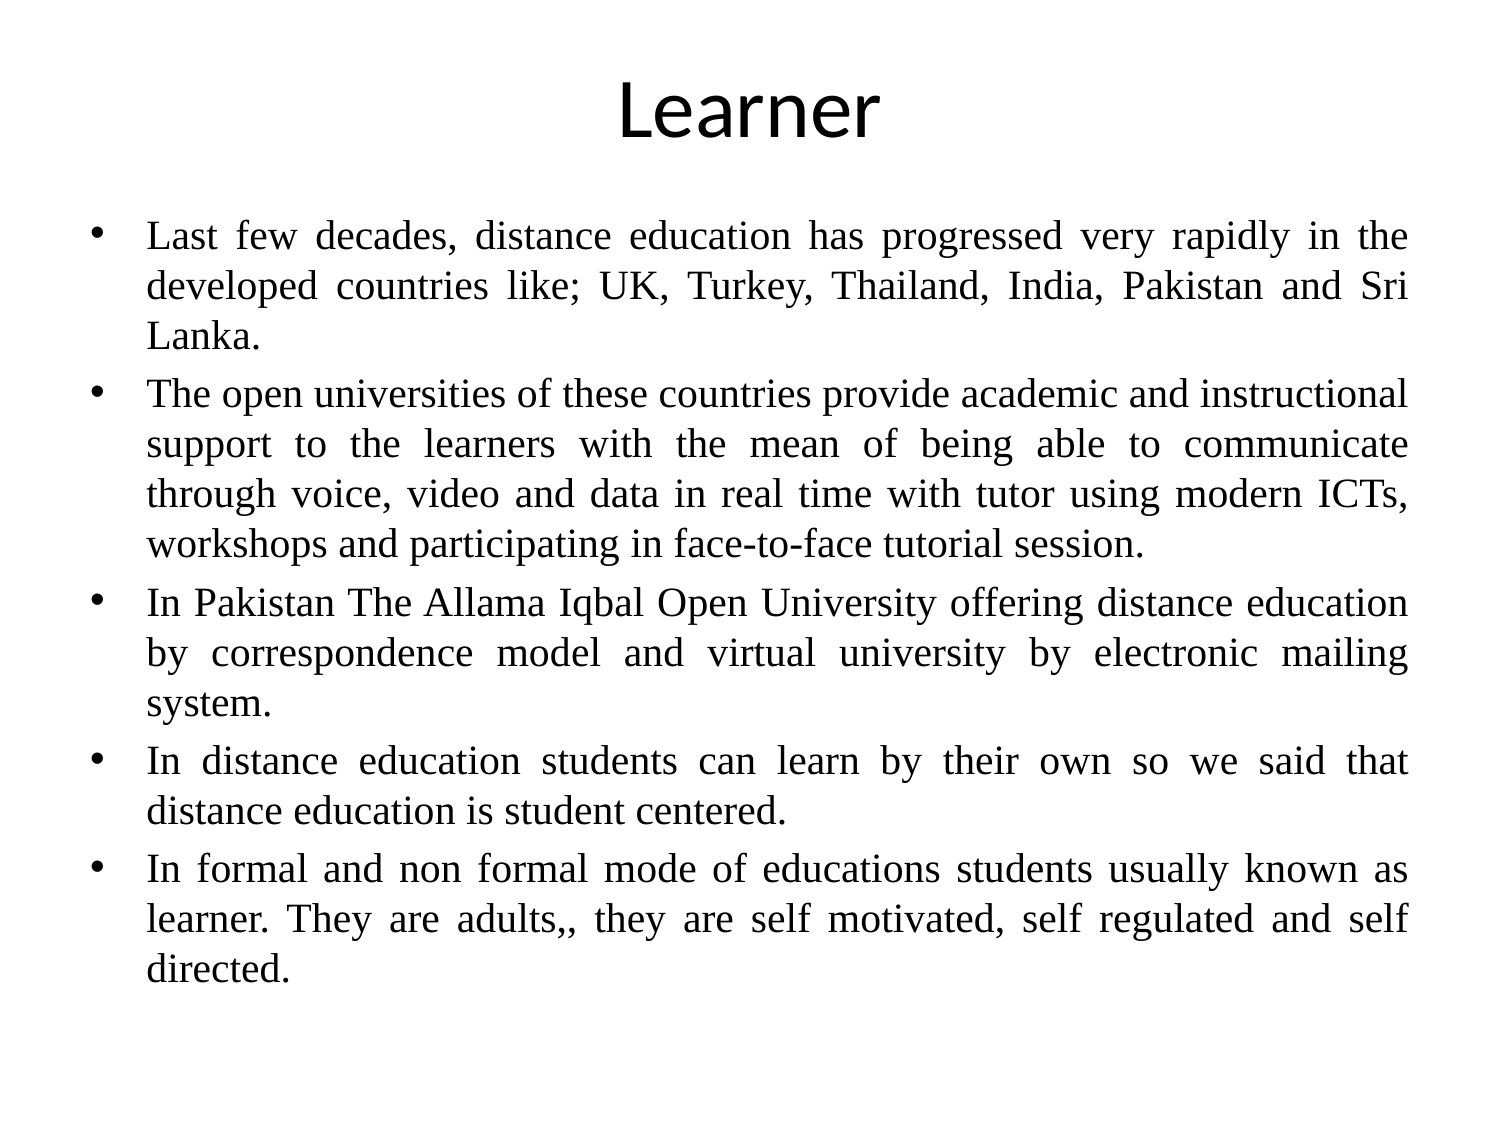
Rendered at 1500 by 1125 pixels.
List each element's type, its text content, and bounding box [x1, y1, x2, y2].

title Learner [75, 45, 1425, 163]
list Last few decades, distance education has progressed very rapidly in the developed countries like; UK, Turkey, Thailand, India, Pakistan and Sri Lanka. The open universities of these countries provide academic and instructional support to the learners with the mean of being able to communicate through voice, video and data in real time with tutor using modern ICTs, workshops and participating in face-to-face tutorial session. In Pakistan The Allama Iqbal Open University offering distance education by correspondence model and virtual university by electronic mailing system. In distance education students can learn by their own so we said that distance education is student centered. In formal and non formal mode of educations students usually known as learner. They are adults,, they are self motivated, self regulated and self directed. [75, 200, 1425, 1050]
